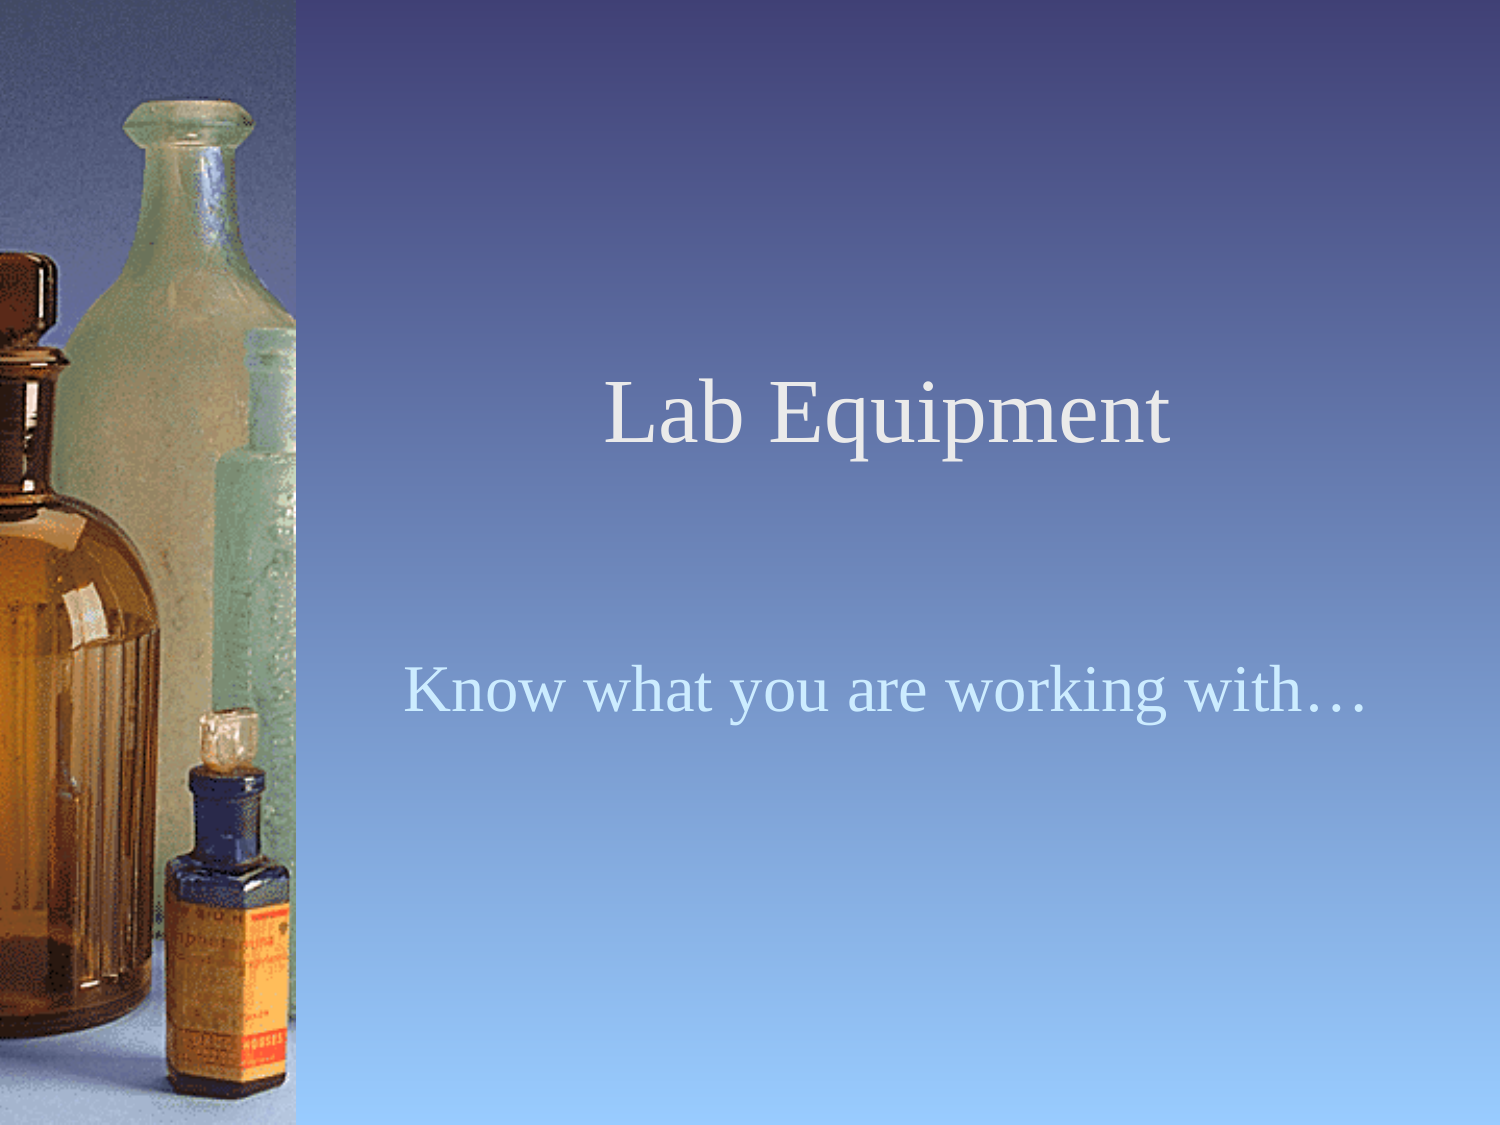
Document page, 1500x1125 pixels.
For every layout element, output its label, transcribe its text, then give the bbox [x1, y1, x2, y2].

subtitle Know what you are working with… [362, 637, 1413, 926]
title Lab Equipment [299, 249, 1476, 563]
picture [0, 0, 296, 1125]
